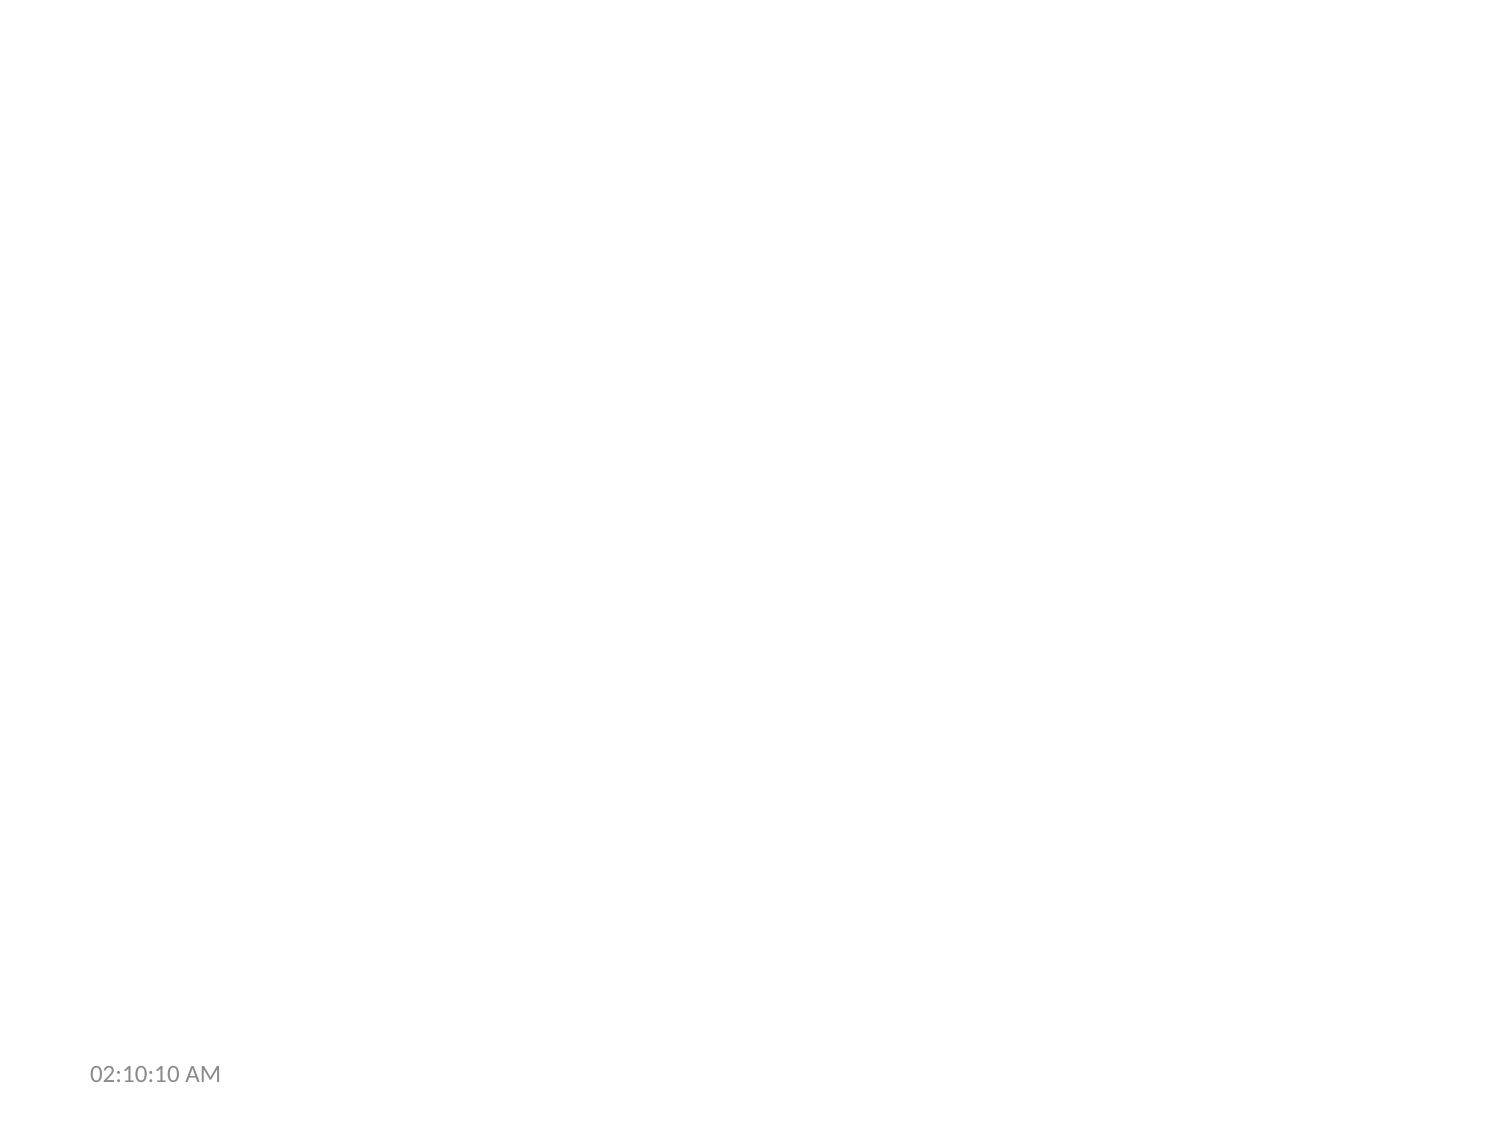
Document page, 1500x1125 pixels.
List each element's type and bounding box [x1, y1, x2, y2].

slide_number [75, 1042, 425, 1103]
